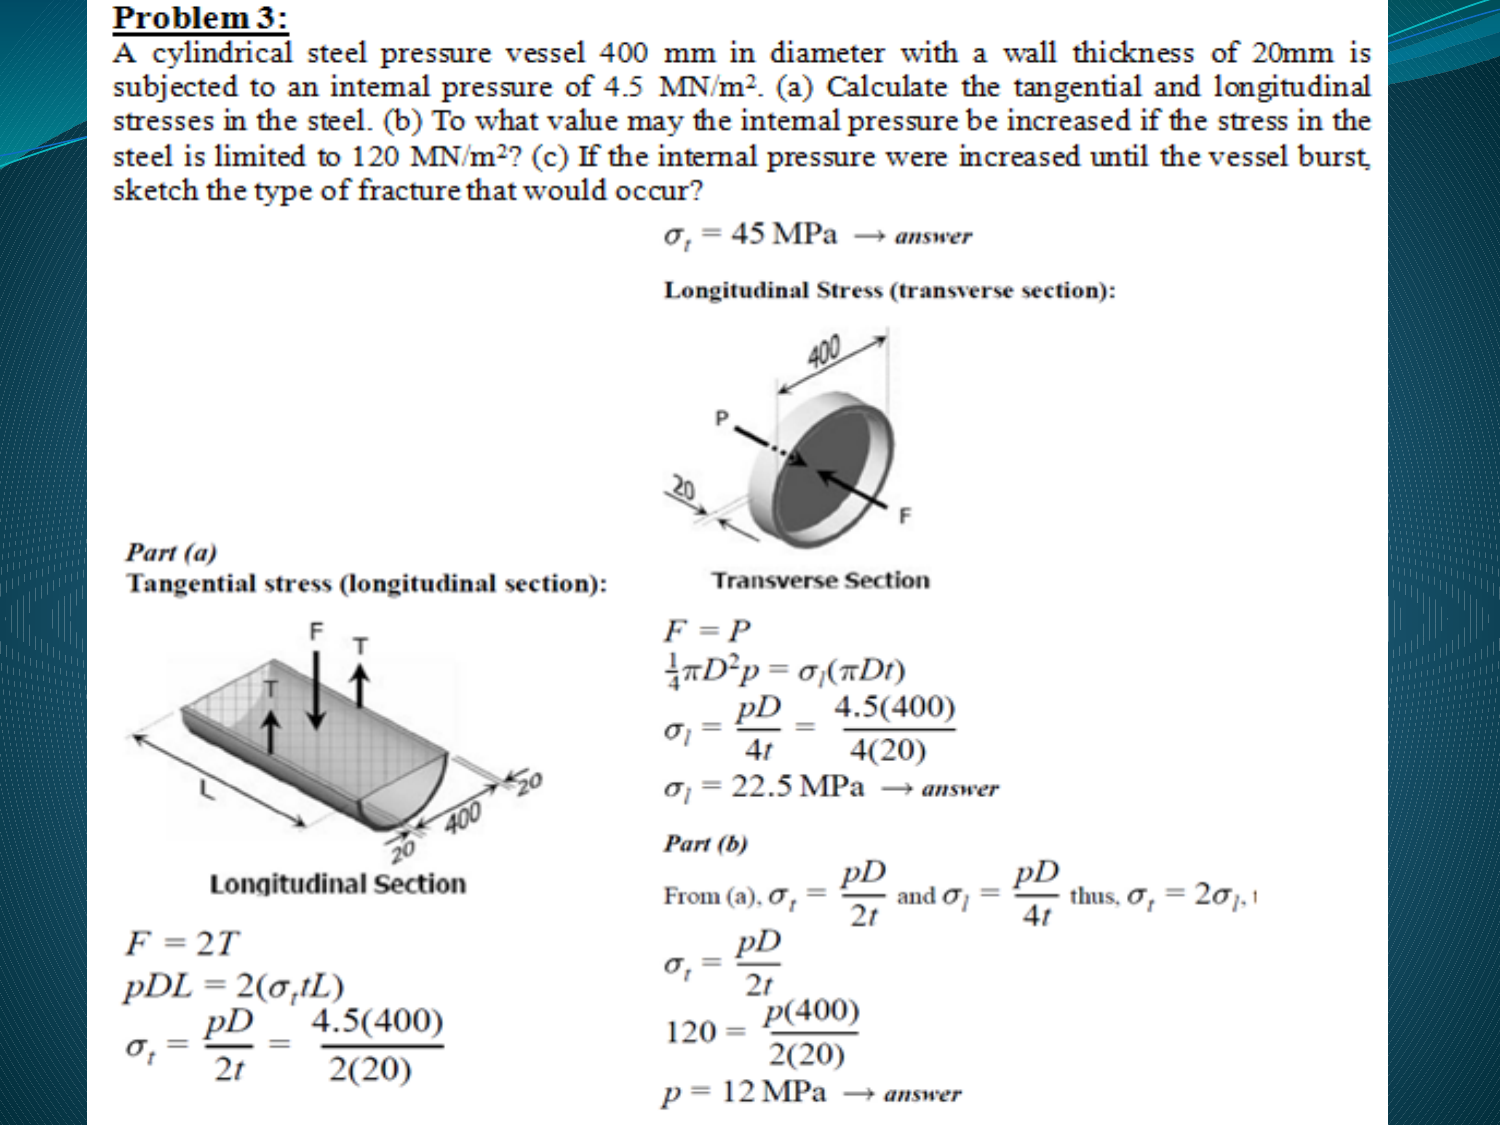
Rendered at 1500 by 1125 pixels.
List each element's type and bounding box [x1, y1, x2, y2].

picture [87, 0, 1388, 1125]
